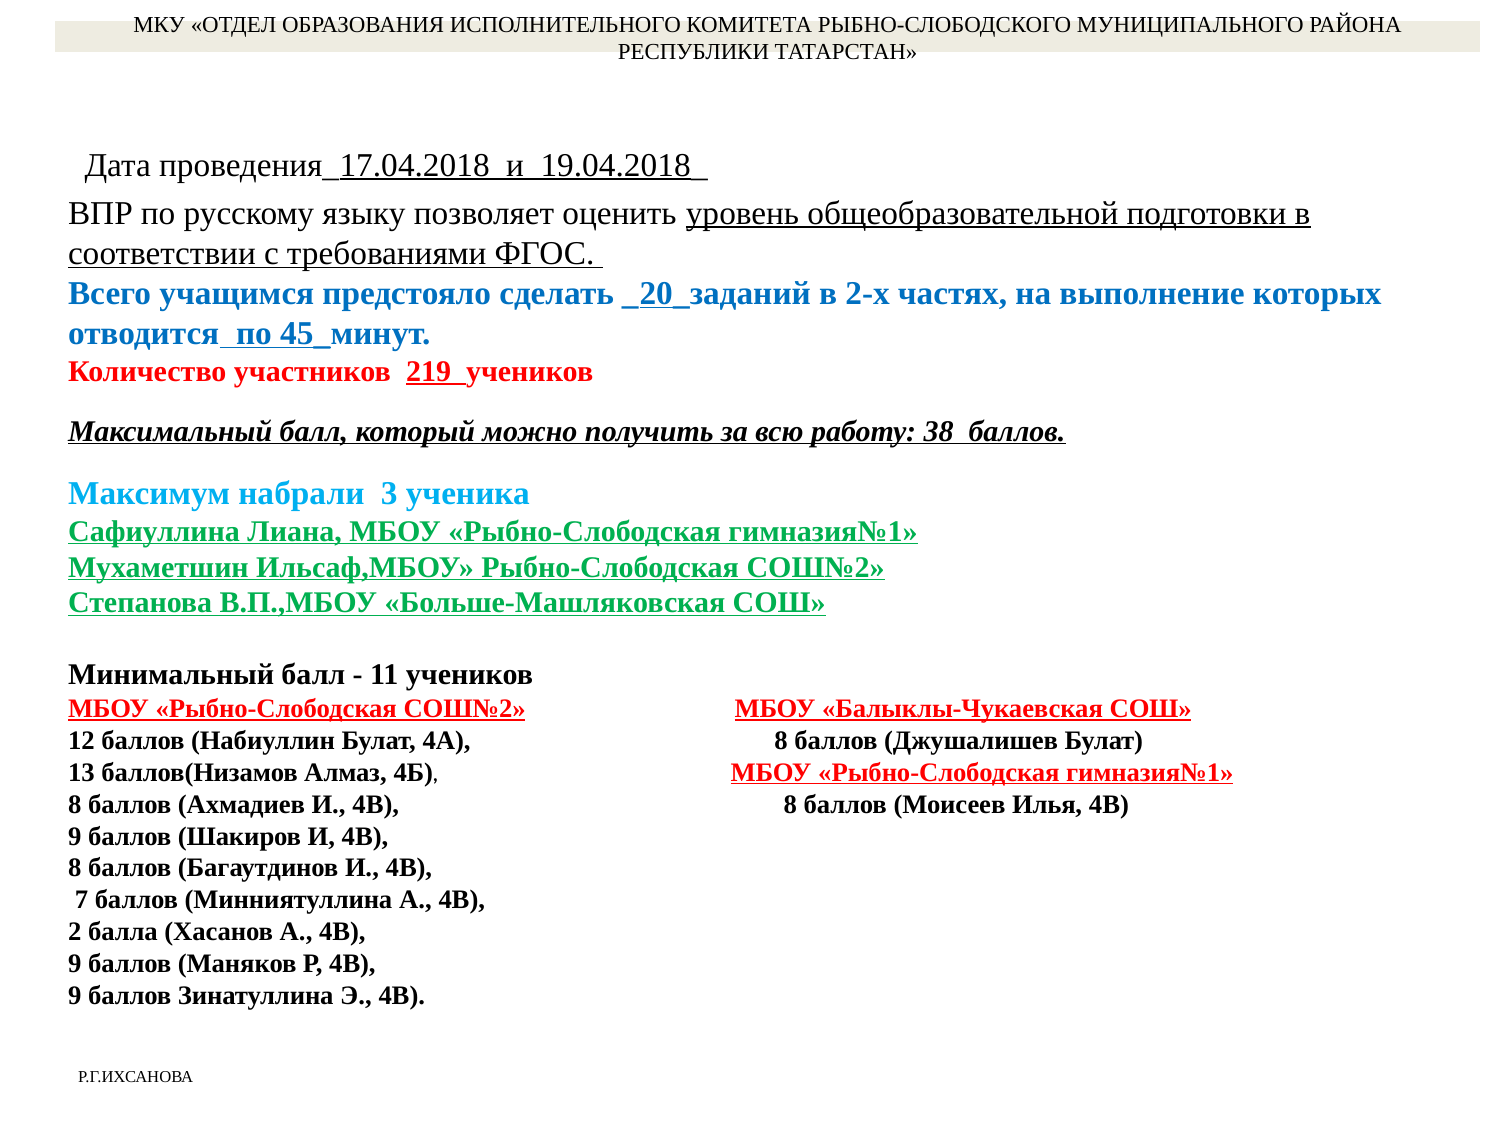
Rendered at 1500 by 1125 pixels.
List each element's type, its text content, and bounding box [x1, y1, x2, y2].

text_box Р.Г.ИХСАНОВА [16, 1045, 256, 1108]
title Дата проведения_17.04.2018 и 19.04.2018_ ВПР по русскому языку позволяет оценить уровень общеобразовательной подготовки в соответствии с требованиями ФГОС. Всего учащимся предстояло сделать _20_заданий в 2-х частях, на выполнение которых отводится по 45_минут. Количество участников 219 учеников Максимальный балл, который можно получить за всю работу: 38 баллов. Максимум набрали 3 ученика Сафиуллина Лиана, МБОУ «Рыбно-Слободская гимназия№1» Мухаметшин Ильсаф,МБОУ» Рыбно-Слободская СОШ№2» Степанова В.П.,МБОУ «Больше-Машляковская СОШ» Минимальный балл - 11 учеников МБОУ «Рыбно-Слободская СОШ№2» МБОУ «Балыклы-Чукаевская СОШ» 12 баллов (Набиуллин Булат, 4А), 8 баллов (Джушалишев Булат) 13 баллов(Низамов Алмаз, 4Б), МБОУ «Рыбно-Слободская гимназия№1» 8 баллов (Ахмадиев И., 4В), 8 баллов (Моисеев Илья, 4В) 9 баллов (Шакиров И, 4В), 8 баллов (Багаутдинов И., 4В), 7 баллов (Минниятуллина А., 4В), 2 балла (Хасанов А., 4В), 9 баллов (Маняков Р, 4В), 9 баллов Зинатуллина Э., 4В). [53, 90, 1412, 1047]
text_box МКУ «ОТДЕЛ ОБРАЗОВАНИЯ ИСПОЛНИТЕЛЬНОГО КОМИТЕТА РЫБНО-СЛОБОДСКОГО МУНИЦИПАЛЬНОГО РАЙОНА РЕСПУБЛИКИ ТАТАРСТАН» [51, 17, 1484, 57]
